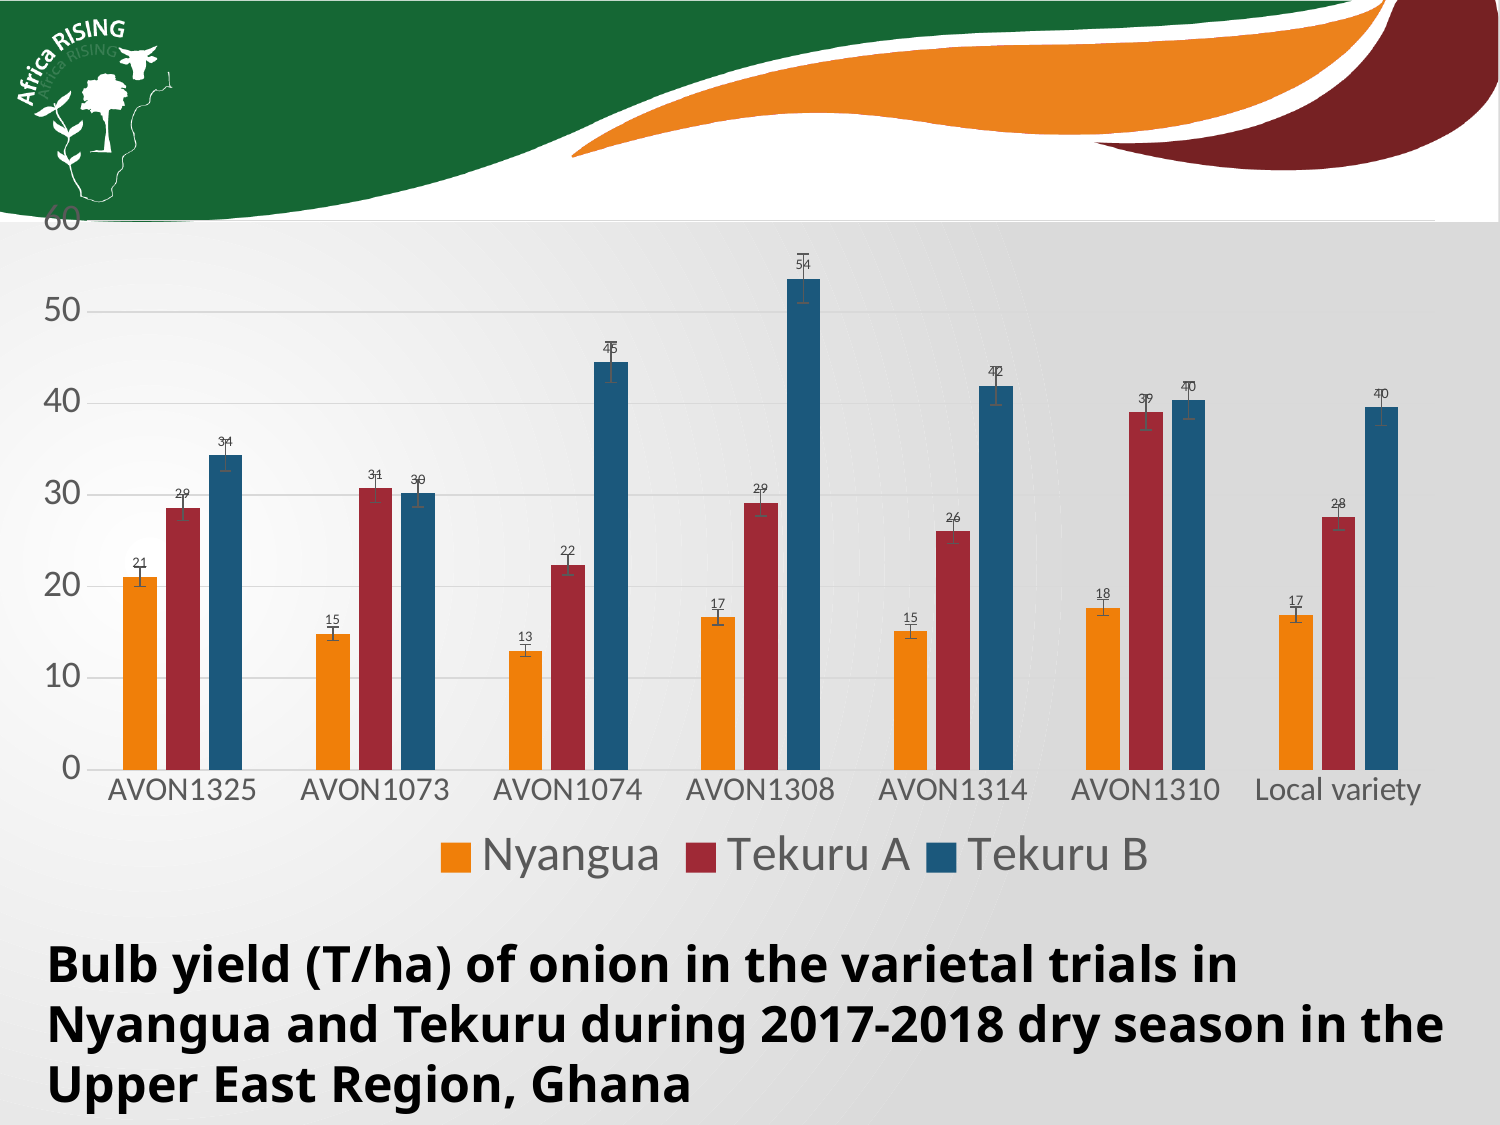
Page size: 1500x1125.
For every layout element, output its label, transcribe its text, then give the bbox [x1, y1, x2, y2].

chart [13, 186, 1465, 905]
list Bulb yield (T/ha) of onion in the varietal trials in Nyangua and Tekuru during 2017-2018 dry season in the Upper East Region, Ghana [12, 924, 1475, 1063]
picture [0, 0, 1499, 222]
